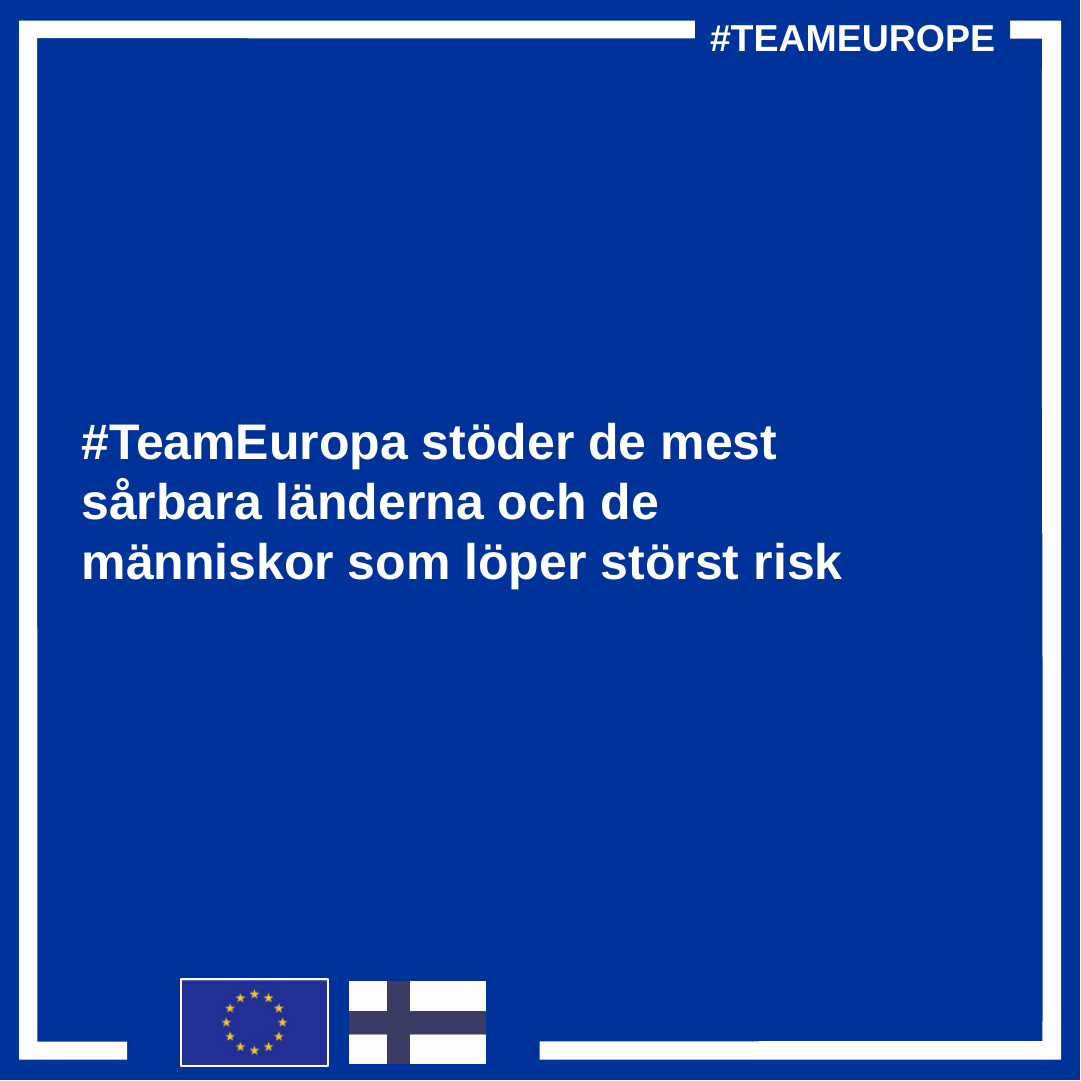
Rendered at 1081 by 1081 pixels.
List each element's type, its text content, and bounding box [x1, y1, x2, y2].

picture [182, 980, 327, 1065]
text_box #TeamEuropa stöder de mest sårbara länderna och de människor som löper störst risk [66, 402, 939, 597]
picture [348, 980, 487, 1065]
